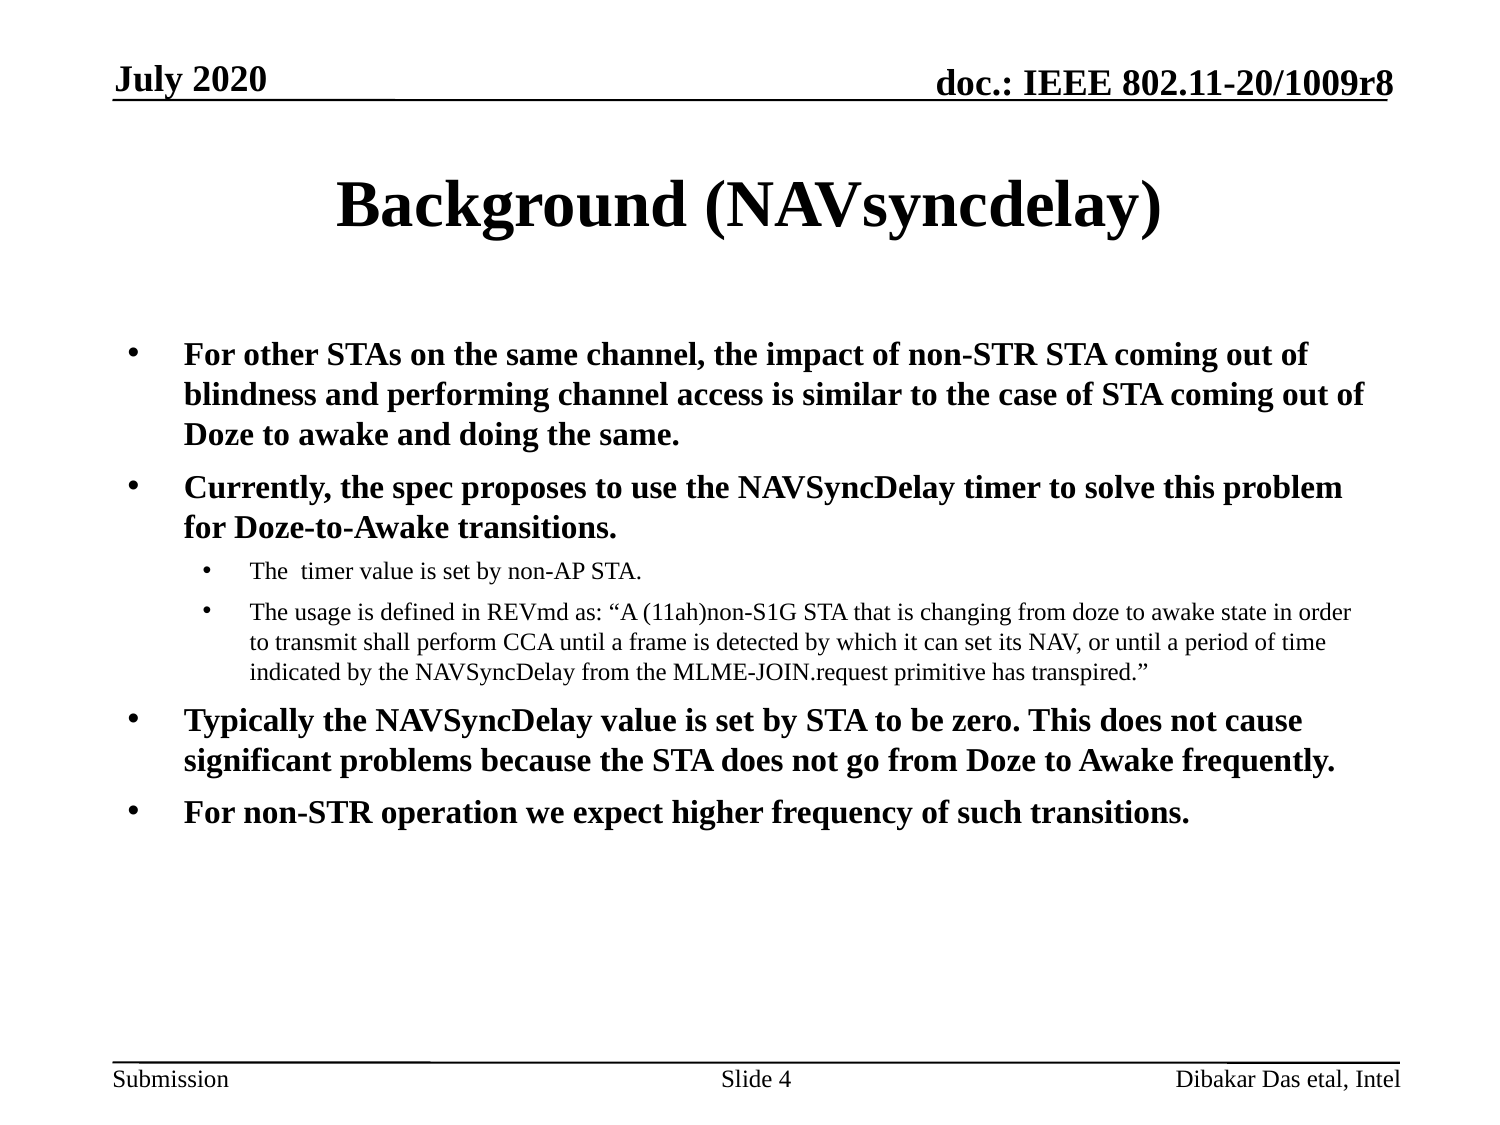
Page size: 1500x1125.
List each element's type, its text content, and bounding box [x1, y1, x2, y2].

title Background (NAVsyncdelay) [112, 112, 1388, 288]
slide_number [114, 54, 423, 100]
footer Dibakar Das etal, Intel [878, 1061, 1402, 1093]
list For other STAs on the same channel, the impact of non-STR STA coming out of blindness and performing channel access is similar to the case of STA coming out of Doze to awake and doing the same. Currently, the spec proposes to use the NAVSyncDelay timer to solve this problem for Doze-to-Awake transitions. The timer value is set by non-AP STA. The usage is defined in REVmd as: “A (11ah)non-S1G STA that is changing from doze to awake state in order to transmit shall perform CCA until a frame is detected by which it can set its NAV, or until a period of time indicated by the NAVSyncDelay from the MLME-JOIN.request primitive has transpired.” Typically the NAVSyncDelay value is set by STA to be zero. This does not cause significant problems because the STA does not go from Doze to Awake frequently. For non-STR operation we expect higher frequency of such transitions. [112, 324, 1388, 1000]
slide_number Slide 4 [712, 1061, 800, 1123]
